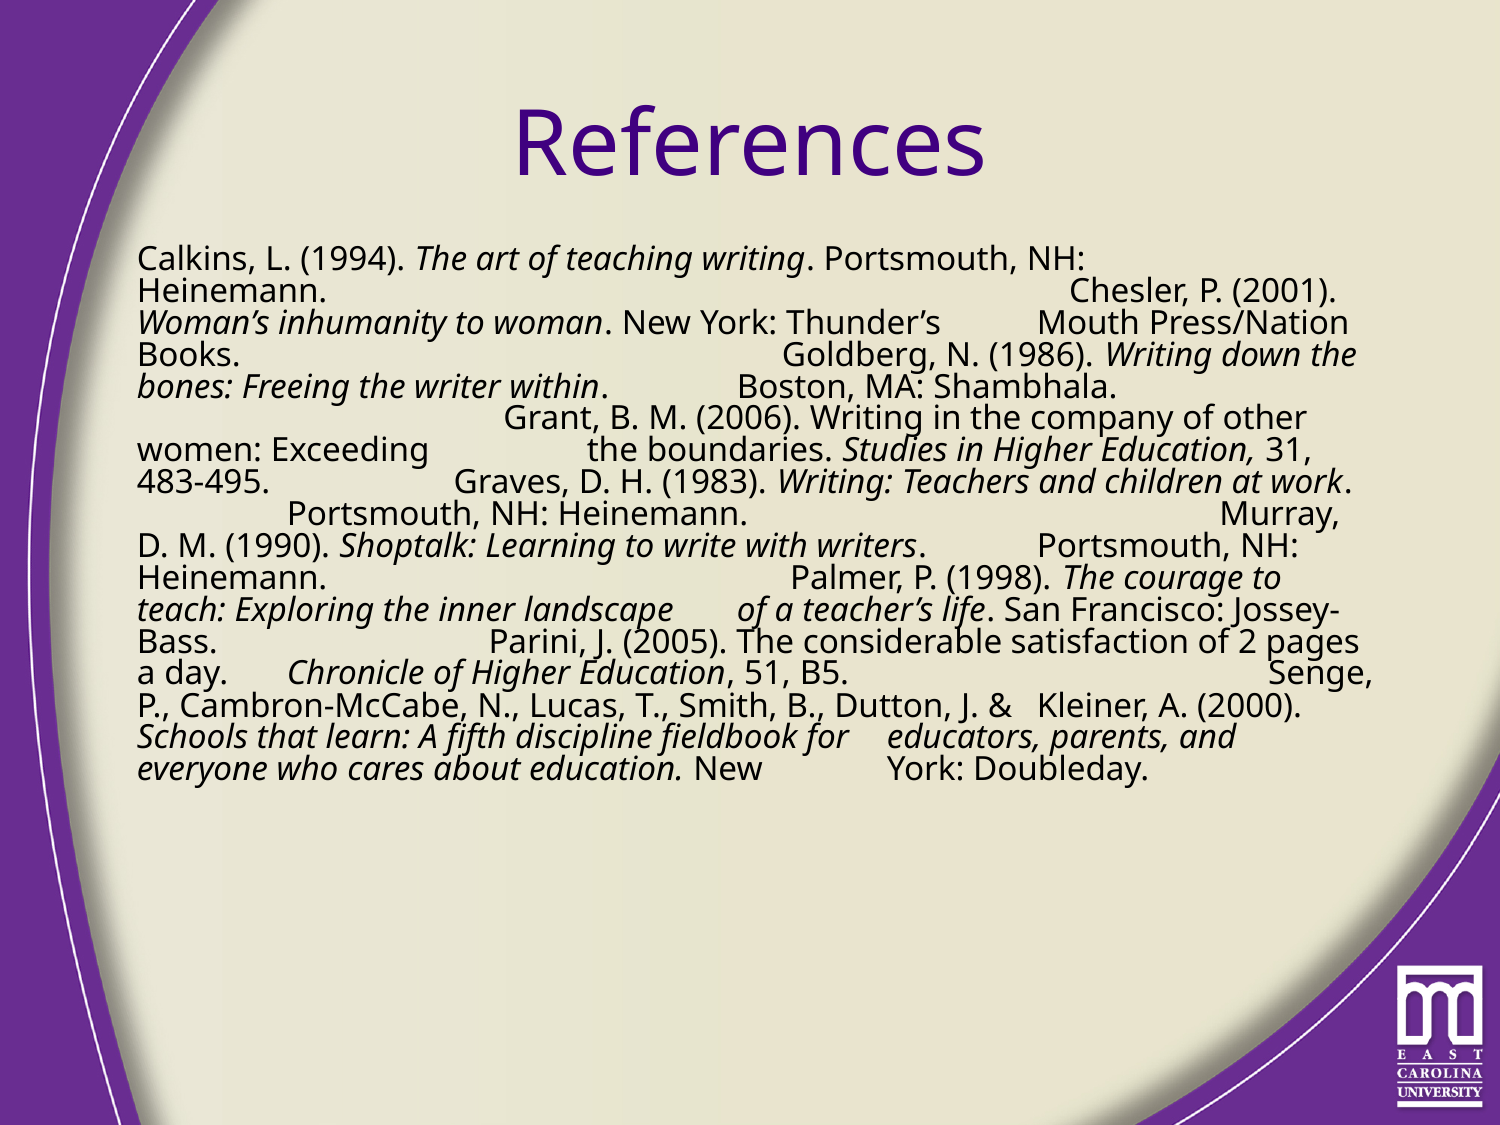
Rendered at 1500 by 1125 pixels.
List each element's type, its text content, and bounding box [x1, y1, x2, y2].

list Calkins, L. (1994). The art of teaching writing. Portsmouth, NH: Heinemann. Chesler, P. (2001). Woman’s inhumanity to woman. New York: Thunder’s Mouth Press/Nation Books. Goldberg, N. (1986). Writing down the bones: Freeing the writer within. Boston, MA: Shambhala. Grant, B. M. (2006). Writing in the company of other women: Exceeding the boundaries. Studies in Higher Education, 31, 483-495. Graves, D. H. (1983). Writing: Teachers and children at work. Portsmouth, NH: Heinemann. Murray, D. M. (1990). Shoptalk: Learning to write with writers. Portsmouth, NH: Heinemann. Palmer, P. (1998). The courage to teach: Exploring the inner landscape of a teacher’s life. San Francisco: Jossey-Bass. Parini, J. (2005). The considerable satisfaction of 2 pages a day. Chronicle of Higher Education, 51, B5. Senge, P., Cambron-McCabe, N., Lucas, T., Smith, B., Dutton, J. & Kleiner, A. (2000). Schools that learn: A fifth discipline fieldbook for educators, parents, and everyone who cares about education. New York: Doubleday. [65, 237, 1391, 981]
picture [0, 0, 1500, 1125]
title References [74, 44, 1426, 233]
